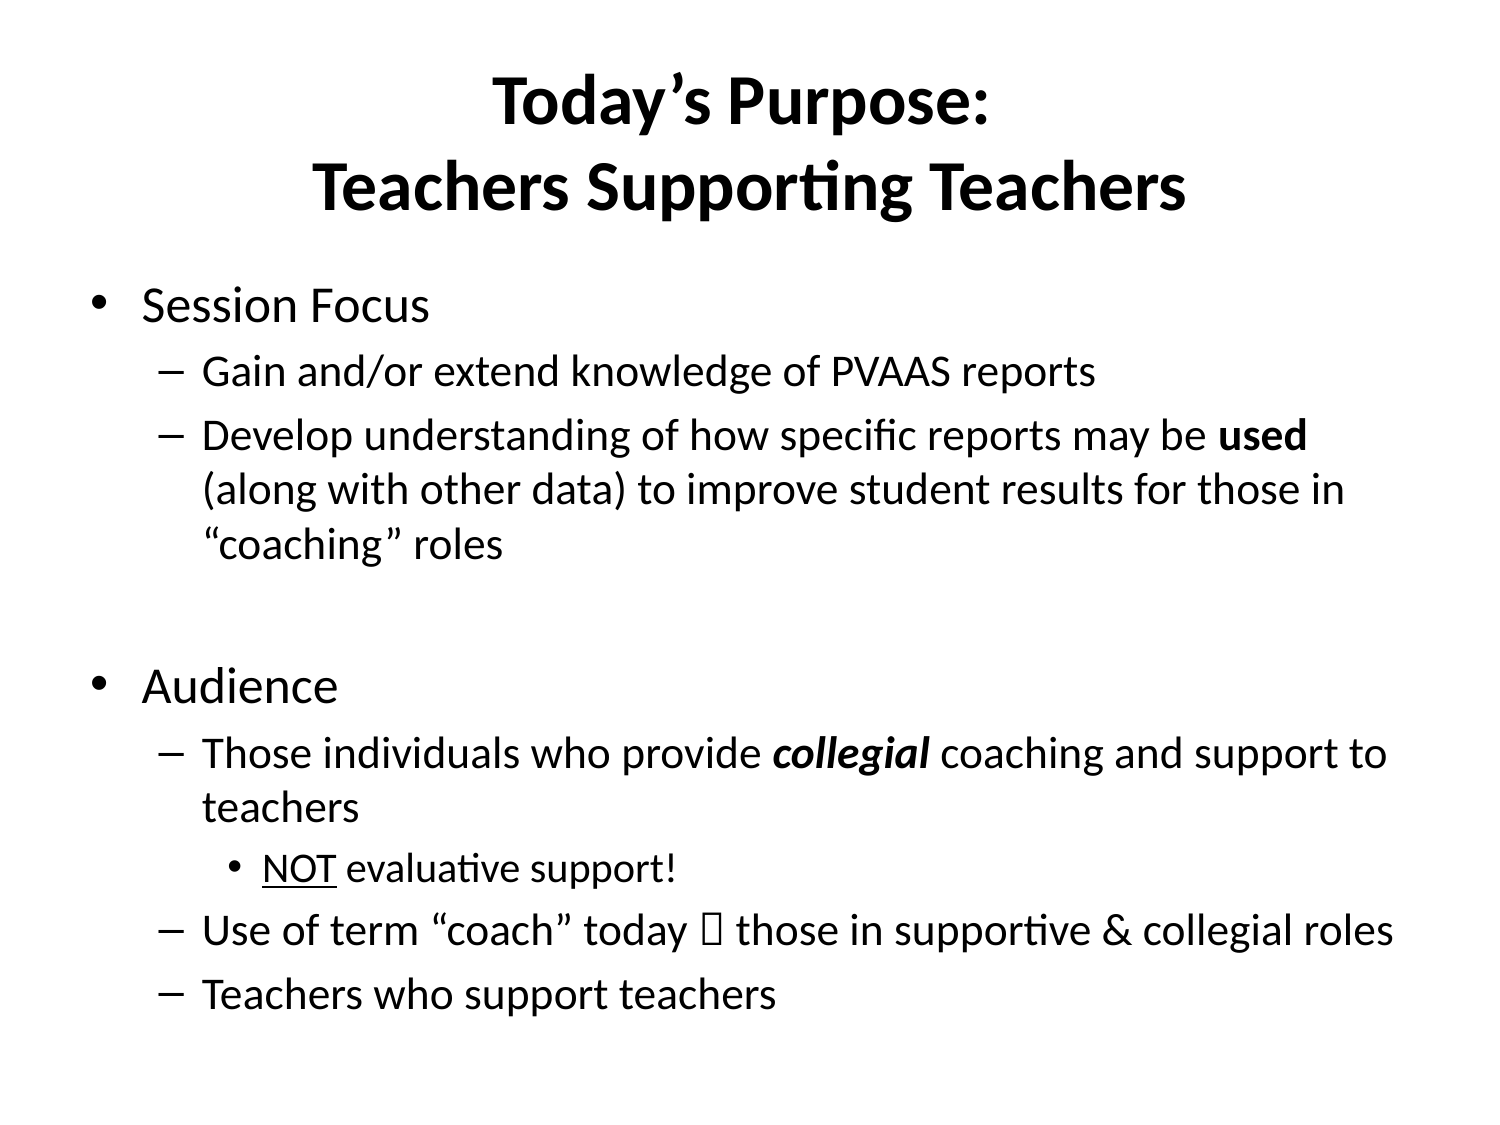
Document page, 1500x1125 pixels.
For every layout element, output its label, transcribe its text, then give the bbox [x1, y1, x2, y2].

title Today’s Purpose: Teachers Supporting Teachers [75, 45, 1425, 233]
list Session Focus Gain and/or extend knowledge of PVAAS reports Develop understanding of how specific reports may be used (along with other data) to improve student results for those in “coaching” roles Audience Those individuals who provide collegial coaching and support to teachers NOT evaluative support! Use of term “coach” today  those in supportive & collegial roles Teachers who support teachers [75, 262, 1425, 1075]
